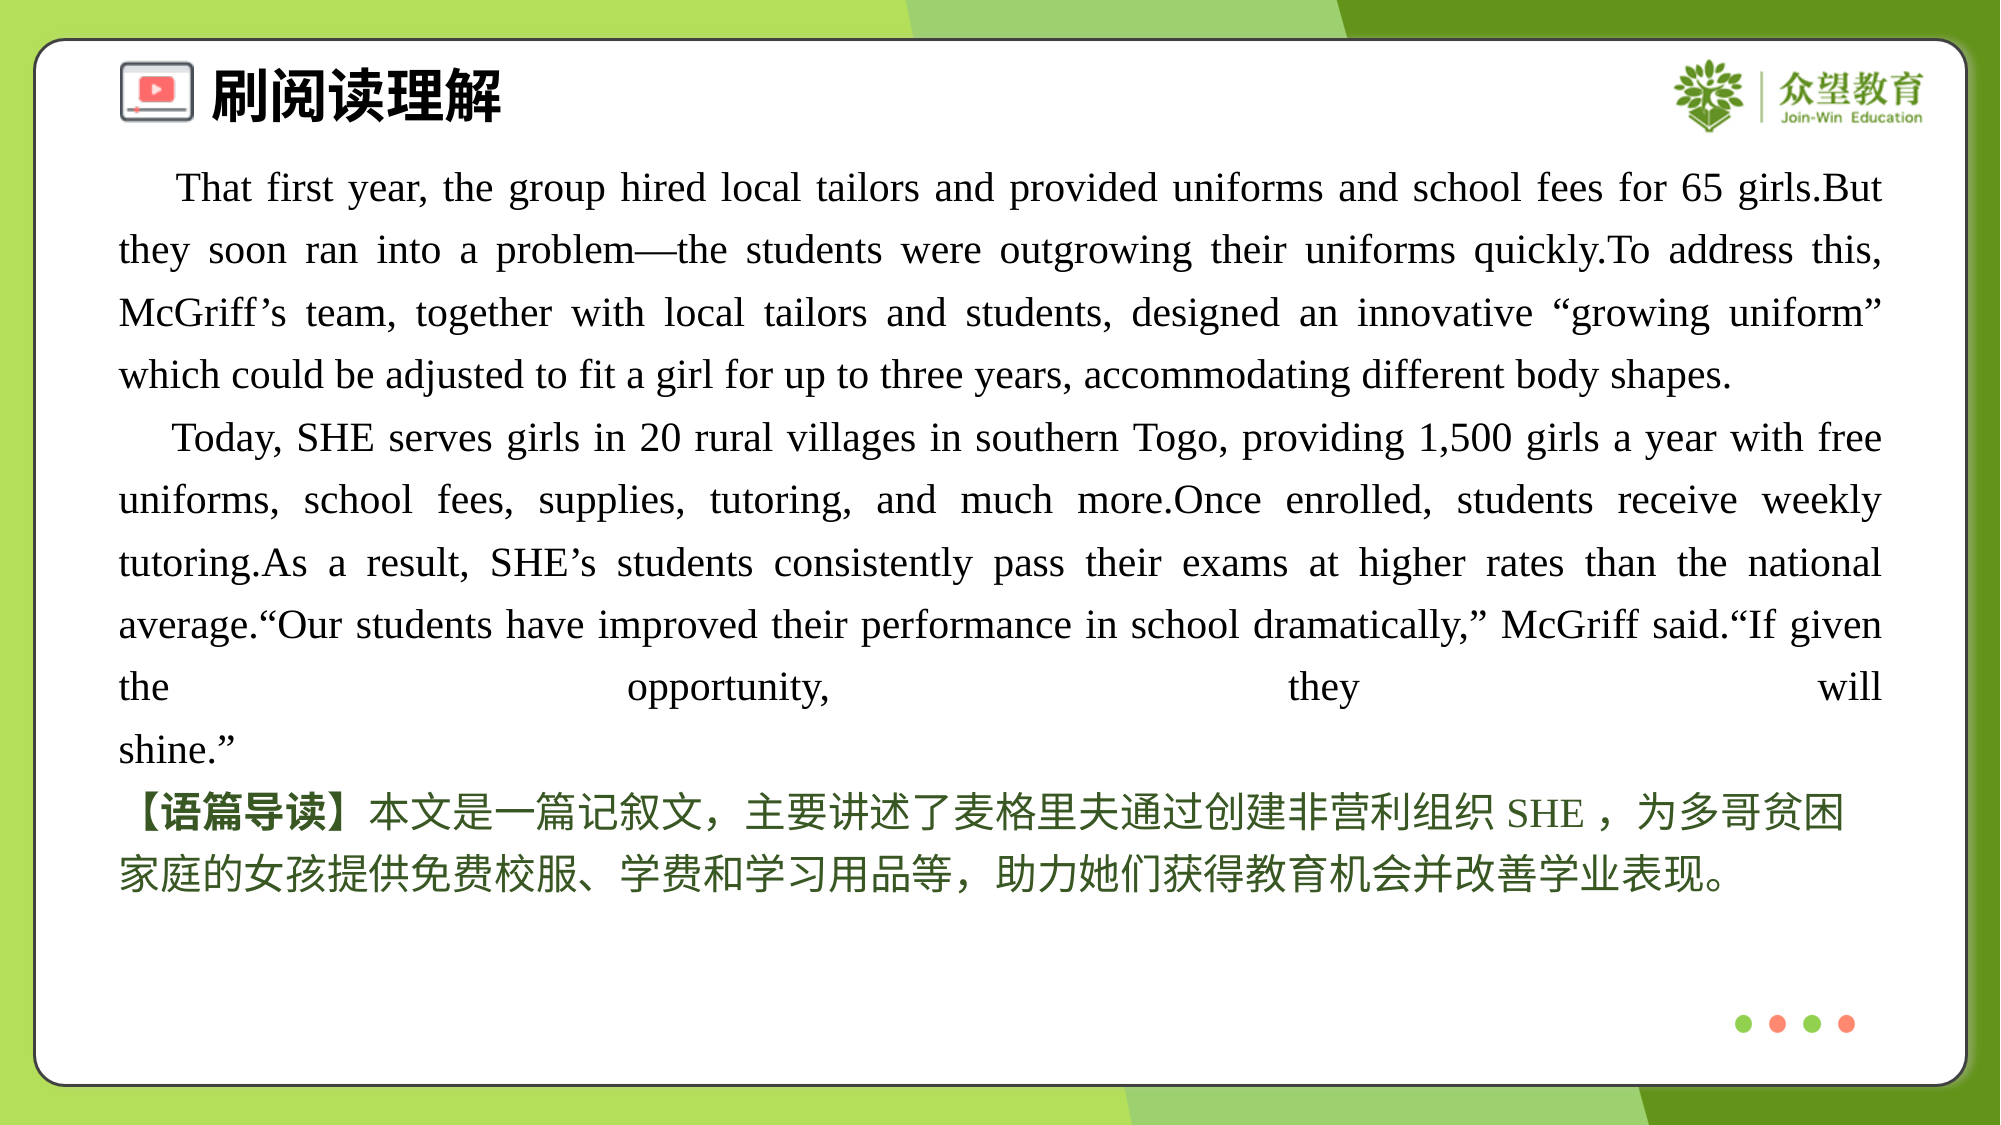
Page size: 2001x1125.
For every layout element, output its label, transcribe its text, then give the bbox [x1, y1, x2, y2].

picture [0, 0, 2000, 1125]
text_box That first year, the group hired local tailors and provided uniforms and school fees for 65 girls.But they soon ran into a problem—the students were outgrowing their uniforms quickly.To address this, McGriff’s team, together with local tailors and students, designed an innovative “growing uniform” which could be adjusted to fit a girl for up to three years, accommodating different body shapes. Today, SHE serves girls in 20 rural villages in southern Togo, providing 1,500 girls a year with free uniforms, school fees, supplies, tutoring, and much more.Once enrolled, students receive weekly tutoring.As a result, SHE’s students consistently pass their exams at higher rates than the national average.“Our students have improved their performance in school dramatically,” McGriff said.“If given the opportunity, they will shine.”#1.5 [118, 146, 1883, 766]
text_box 【语篇导读】本文是一篇记叙文，主要讲述了麦格里夫通过创建非营利组织SHE，为多哥贫困家庭的女孩提供免费校服、学费和学习用品等，助力她们获得教育机会并改善学业表现。 [118, 772, 1883, 894]
